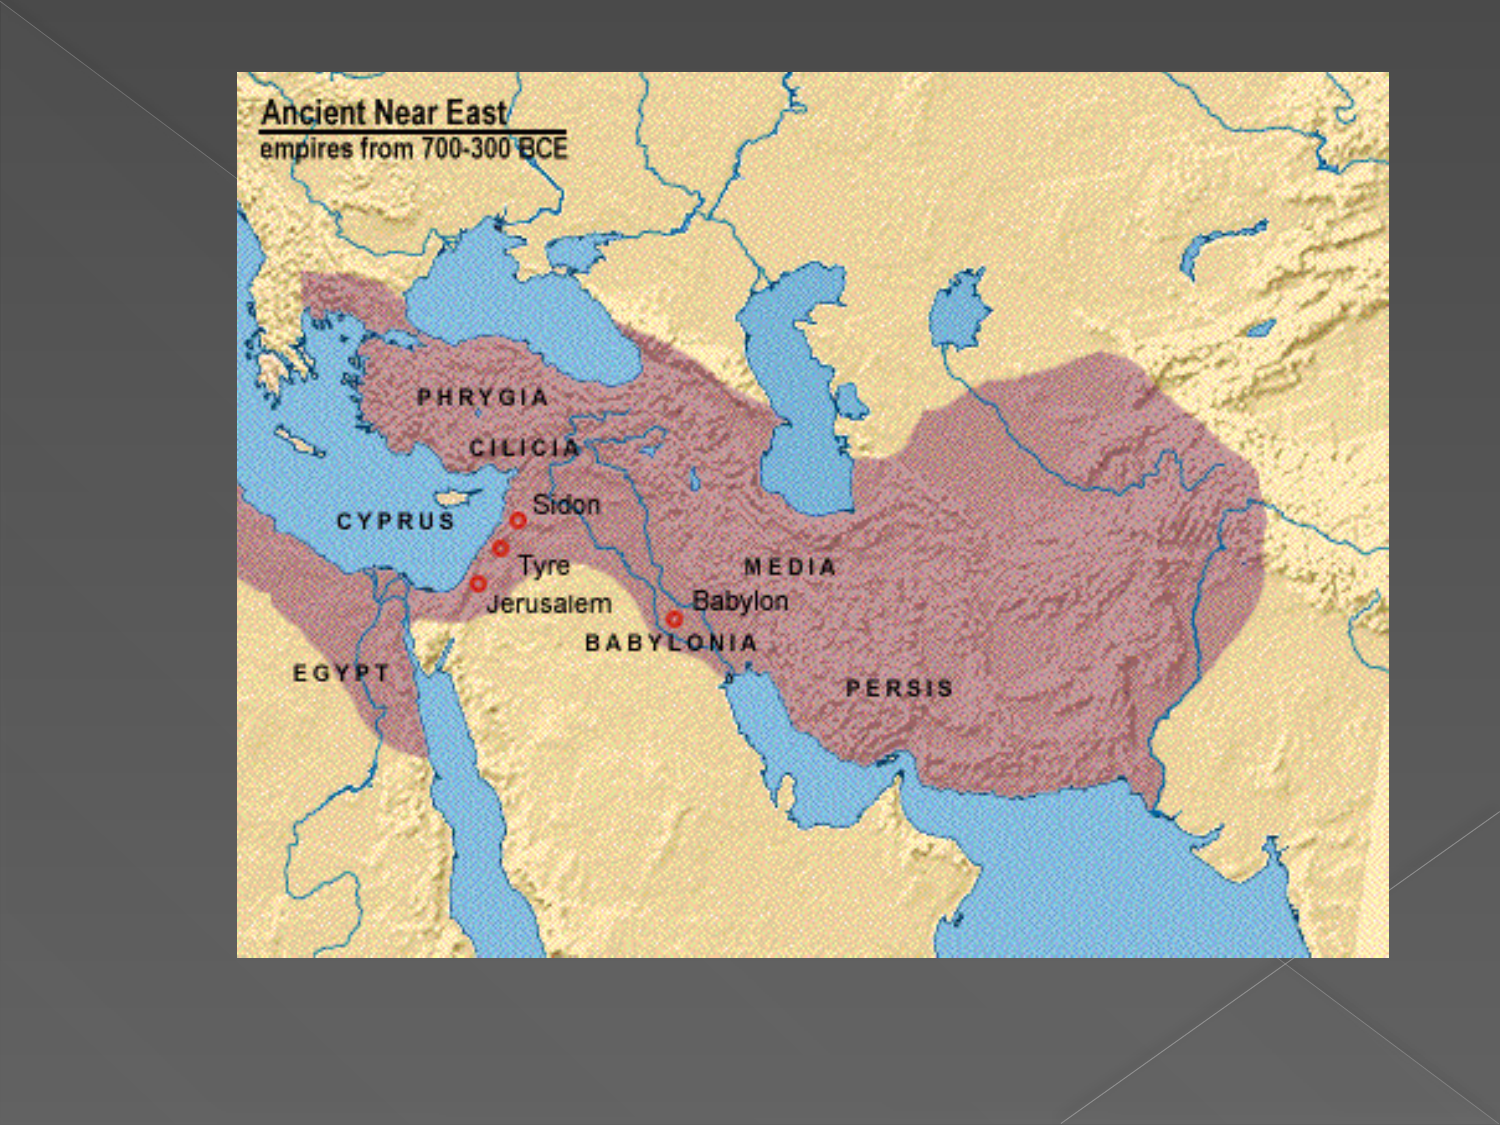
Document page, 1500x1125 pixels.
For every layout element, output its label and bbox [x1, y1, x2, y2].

list [237, 71, 1390, 958]
